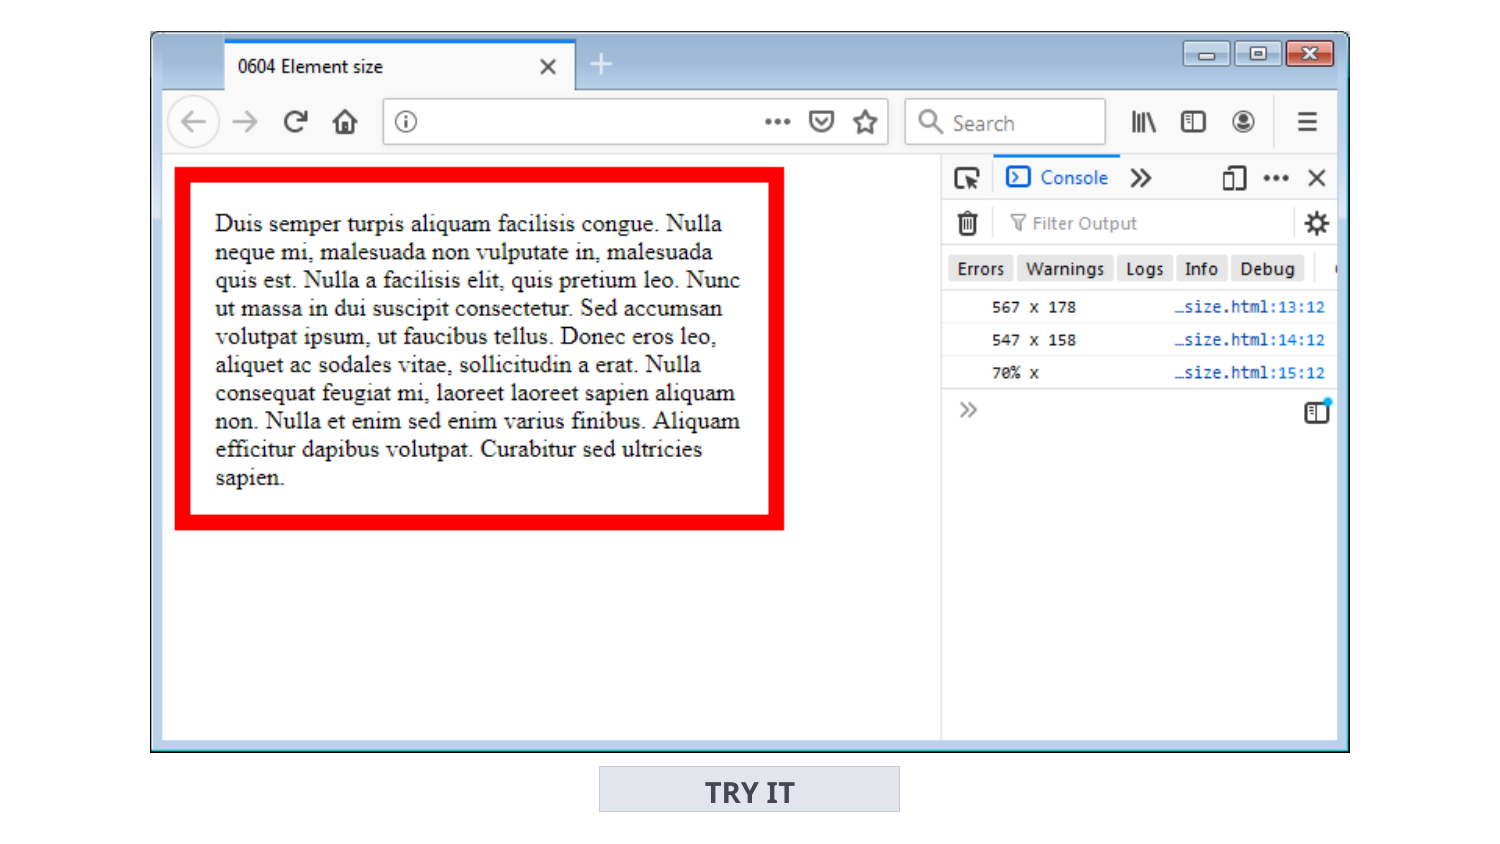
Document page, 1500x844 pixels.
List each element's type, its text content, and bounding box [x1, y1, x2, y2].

picture [149, 31, 1351, 753]
text_box TRY IT [599, 766, 900, 812]
